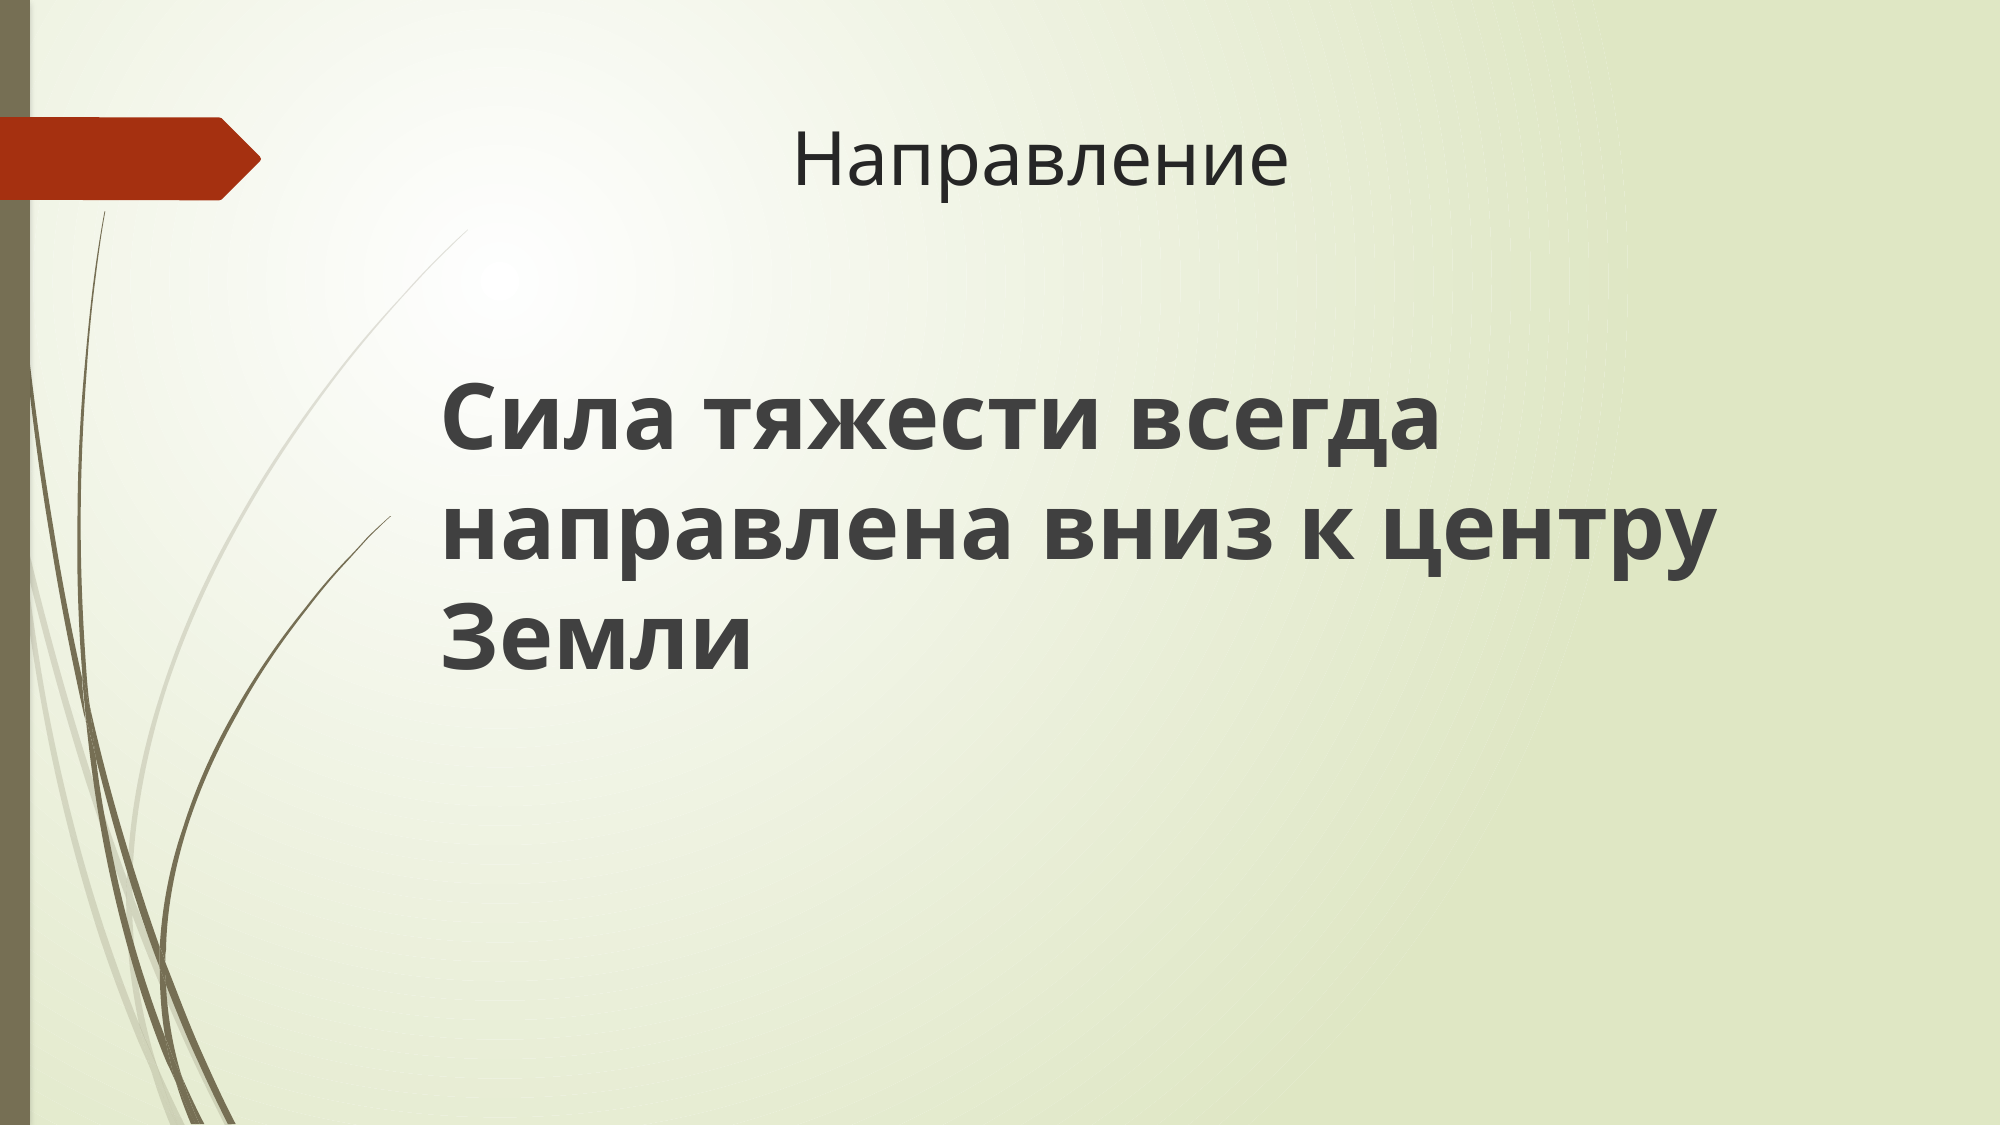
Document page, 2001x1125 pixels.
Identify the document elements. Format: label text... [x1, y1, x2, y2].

list Сила тяжести всегда направлена вниз к центру Земли [424, 350, 1888, 970]
title Направление [425, 102, 1888, 313]
